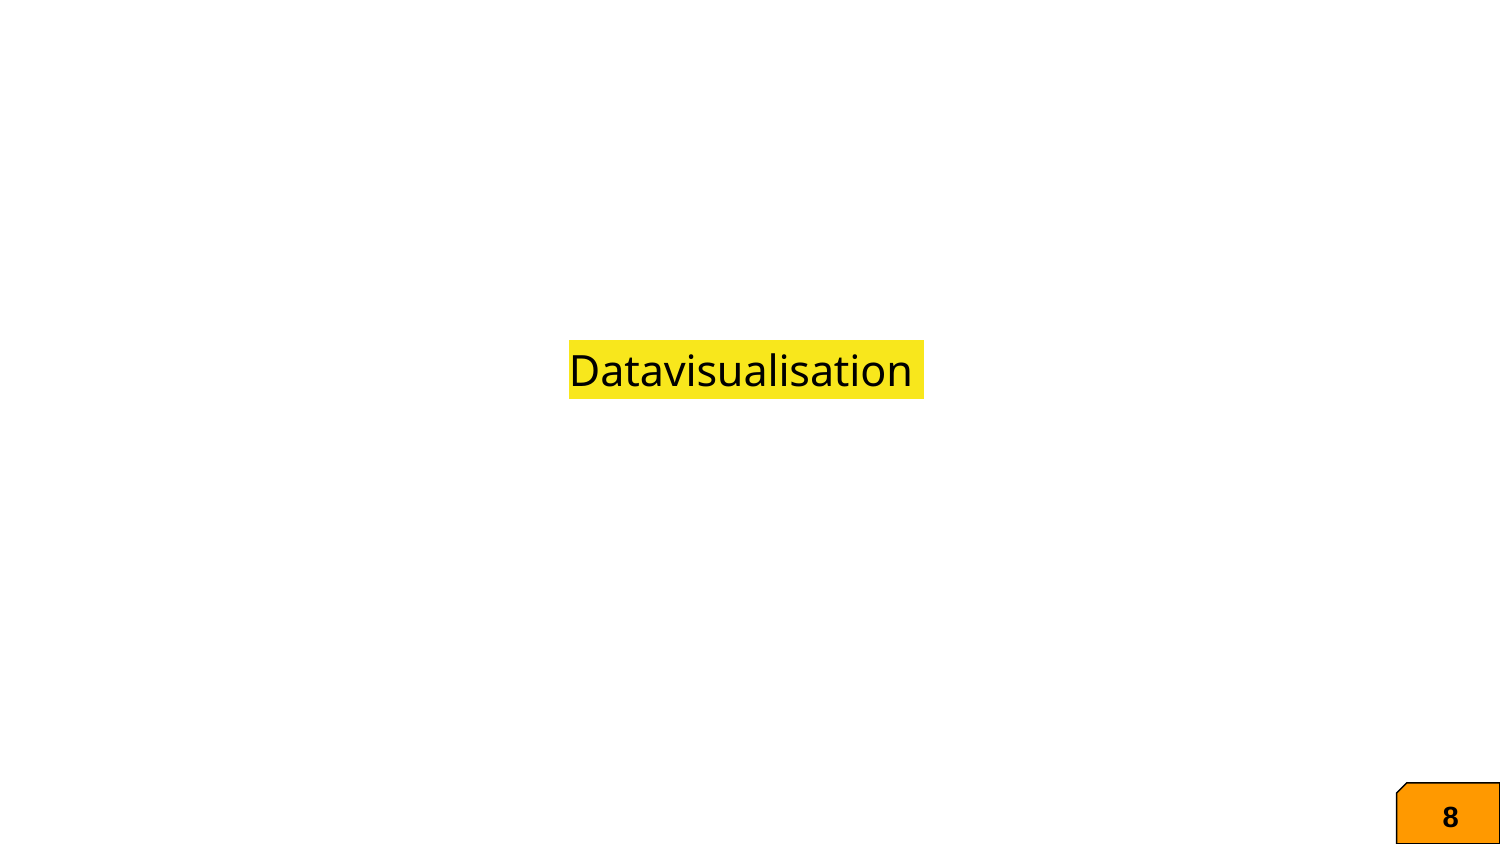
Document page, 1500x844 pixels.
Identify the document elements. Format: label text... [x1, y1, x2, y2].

text_box 8 [1396, 782, 1500, 844]
title Datavisualisation [553, 327, 947, 422]
